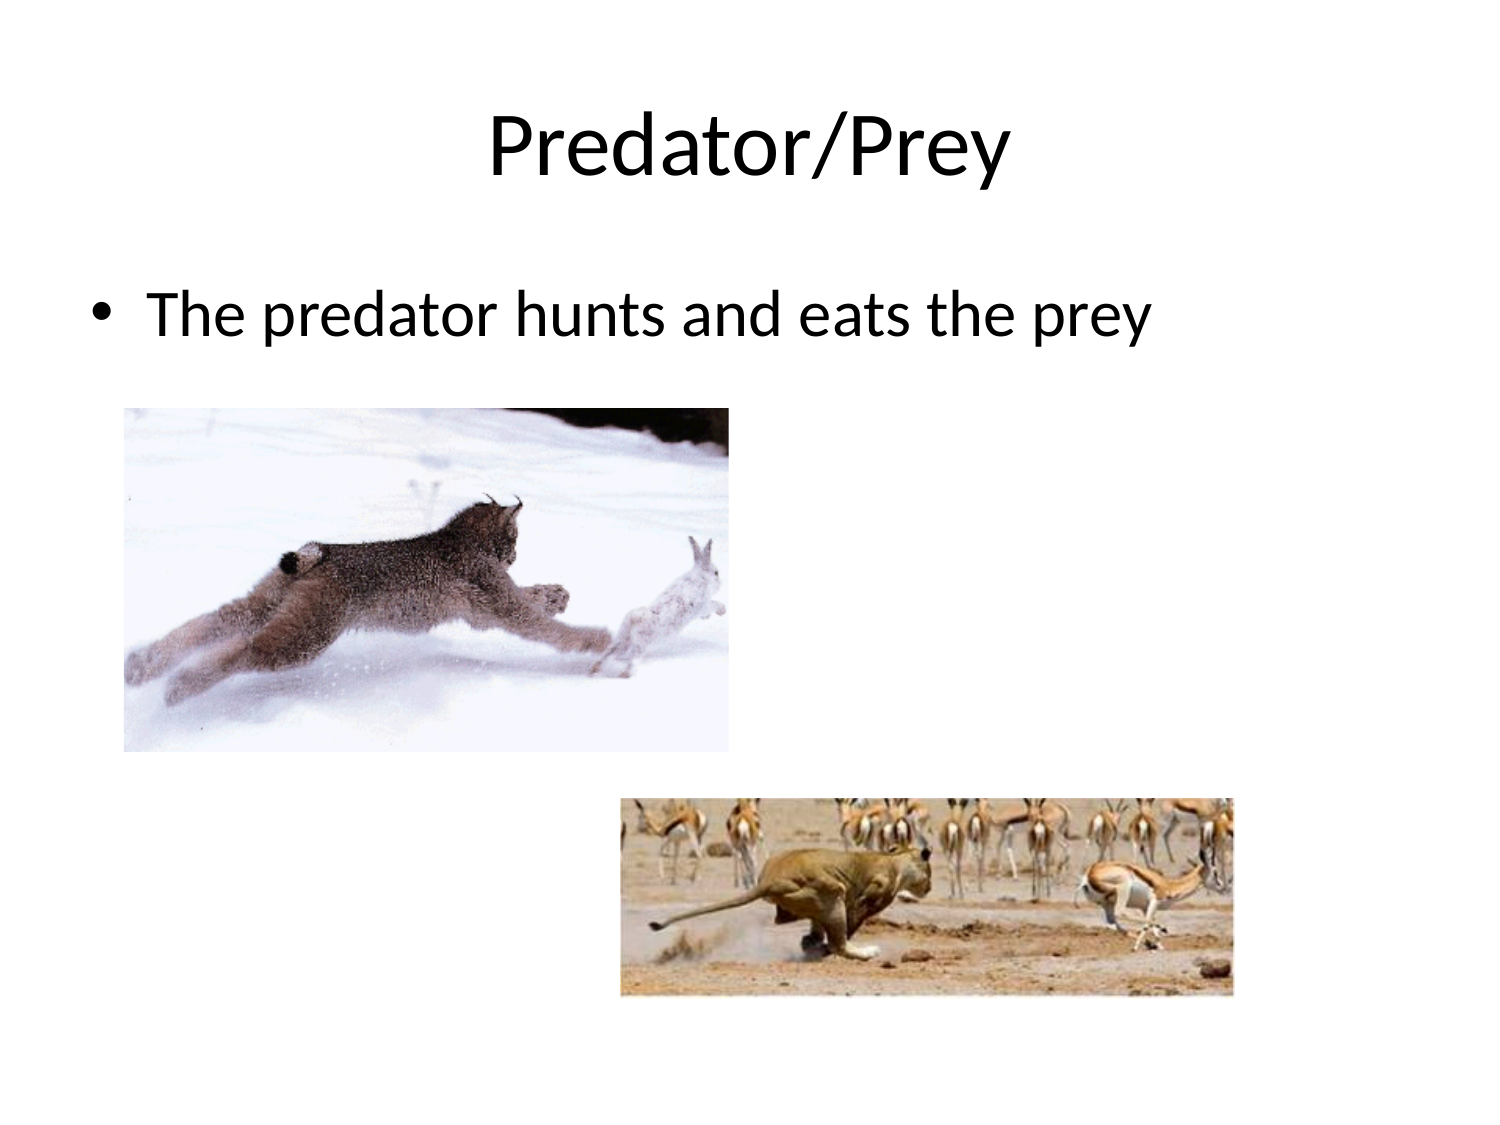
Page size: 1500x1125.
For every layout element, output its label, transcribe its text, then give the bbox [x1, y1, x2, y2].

list The predator hunts and eats the prey [75, 262, 1425, 1005]
title Predator/Prey [75, 45, 1425, 233]
picture [123, 408, 729, 752]
picture [619, 798, 1235, 999]
